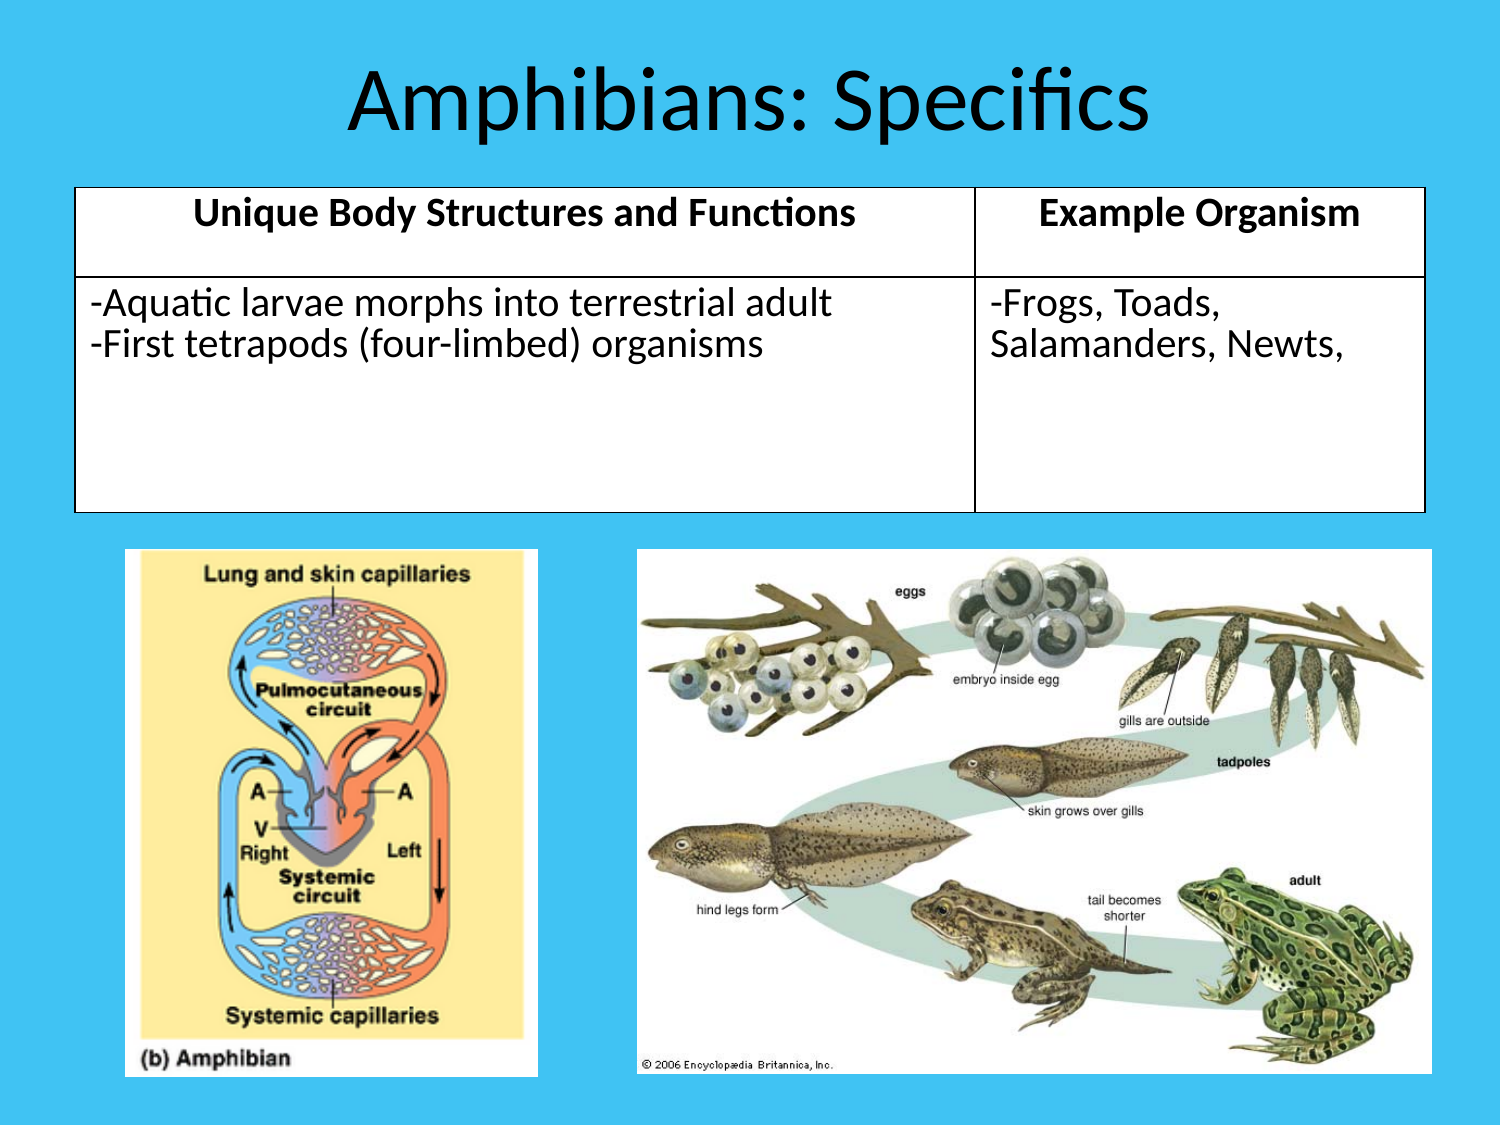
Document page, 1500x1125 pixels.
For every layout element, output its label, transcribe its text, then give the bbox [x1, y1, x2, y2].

table_cell -Frogs, Toads, Salamanders, Newts, [976, 278, 1424, 512]
table_header Example Organism [976, 188, 1424, 276]
table_header Unique Body Structures and Functions [76, 188, 974, 276]
picture [124, 549, 538, 1077]
table_cell -Aquatic larvae morphs into terrestrial adult -First tetrapods (four-limbed) organisms [76, 278, 974, 512]
title Amphibians: Specifics [75, 0, 1425, 187]
picture [637, 549, 1432, 1075]
